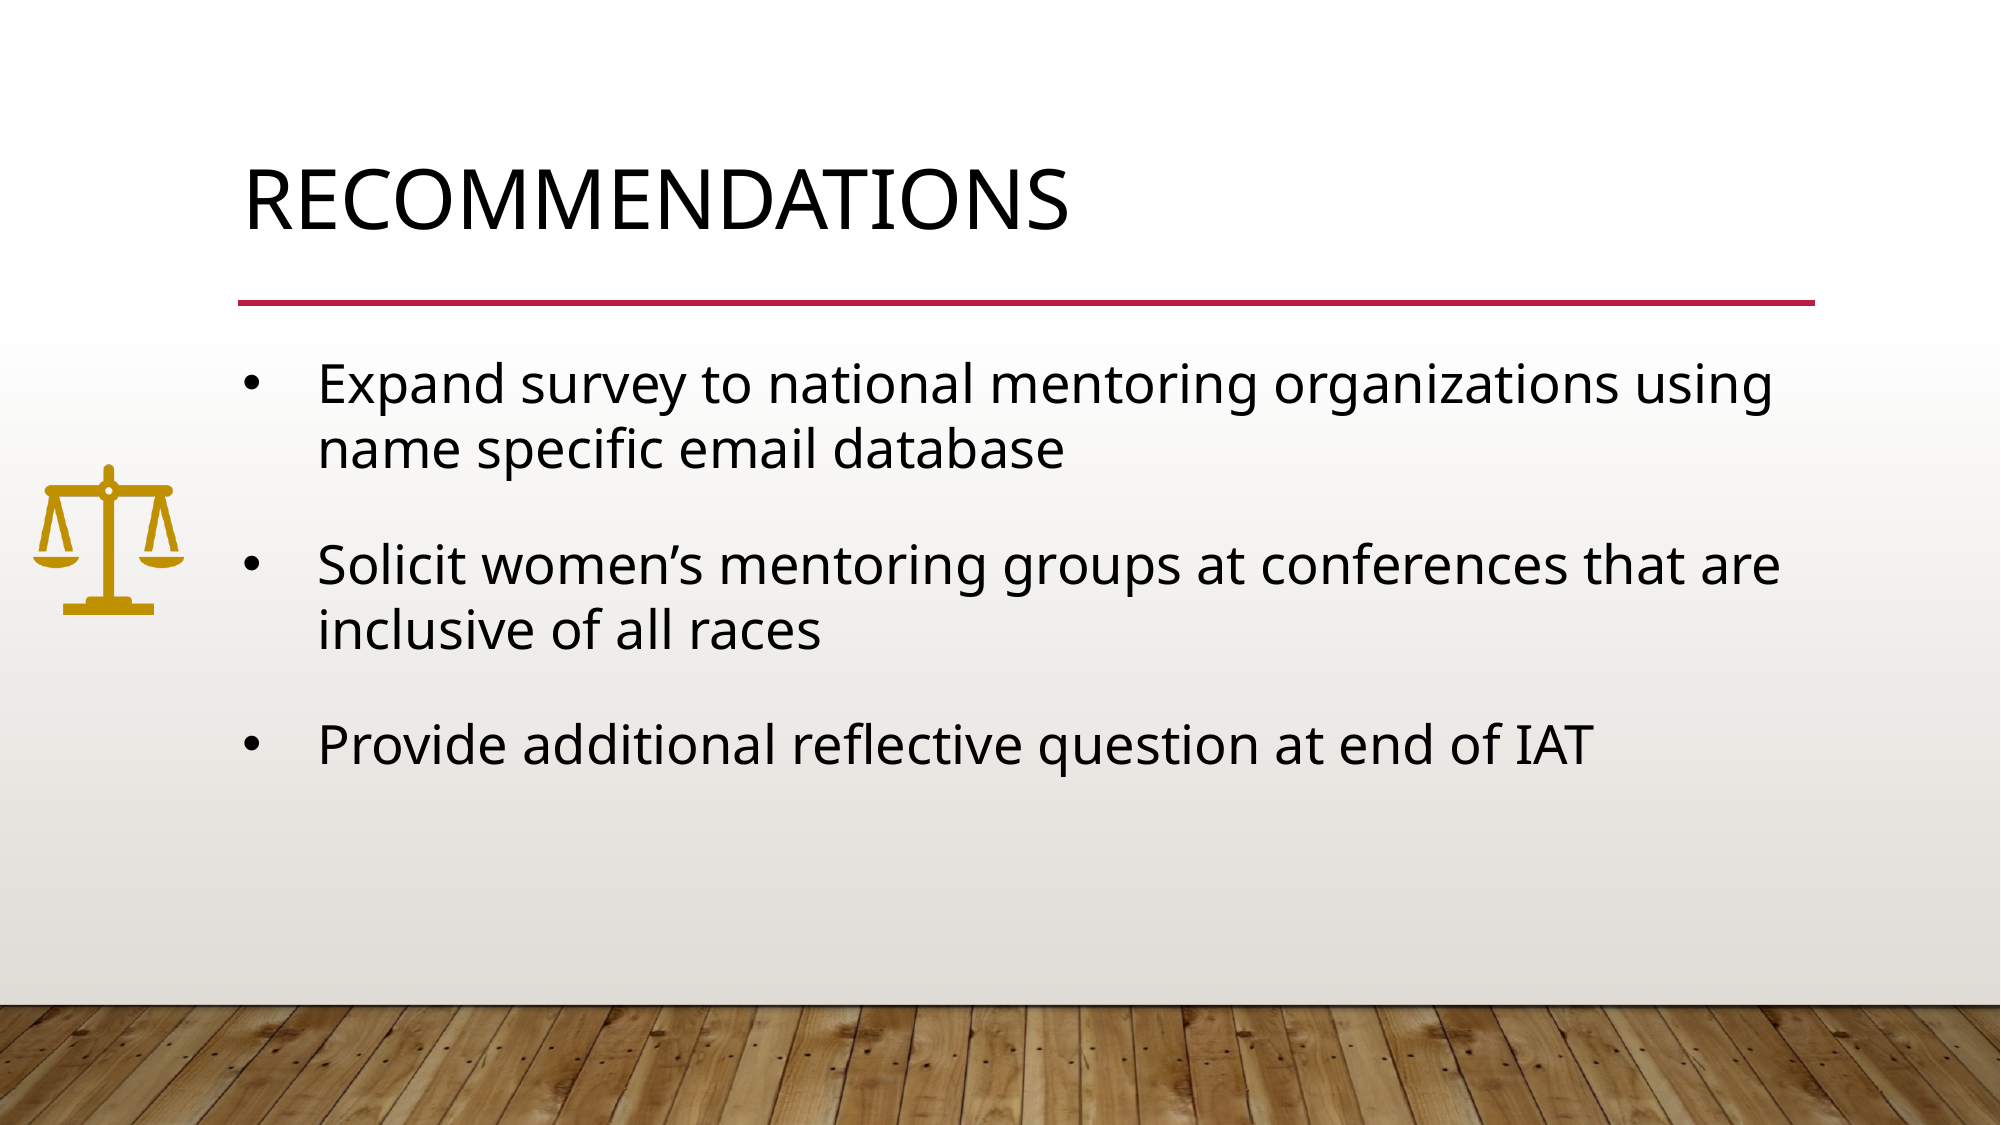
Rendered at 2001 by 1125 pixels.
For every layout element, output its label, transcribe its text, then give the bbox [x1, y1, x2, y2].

list Expand survey to national mentoring organizations using name specific email database Solicit women’s mentoring groups at conferences that are inclusive of all races Provide additional reflective question at end of IAT [227, 342, 1836, 918]
picture [18, 449, 199, 630]
title recommendations [227, 81, 1721, 323]
picture [0, 1005, 2000, 1125]
